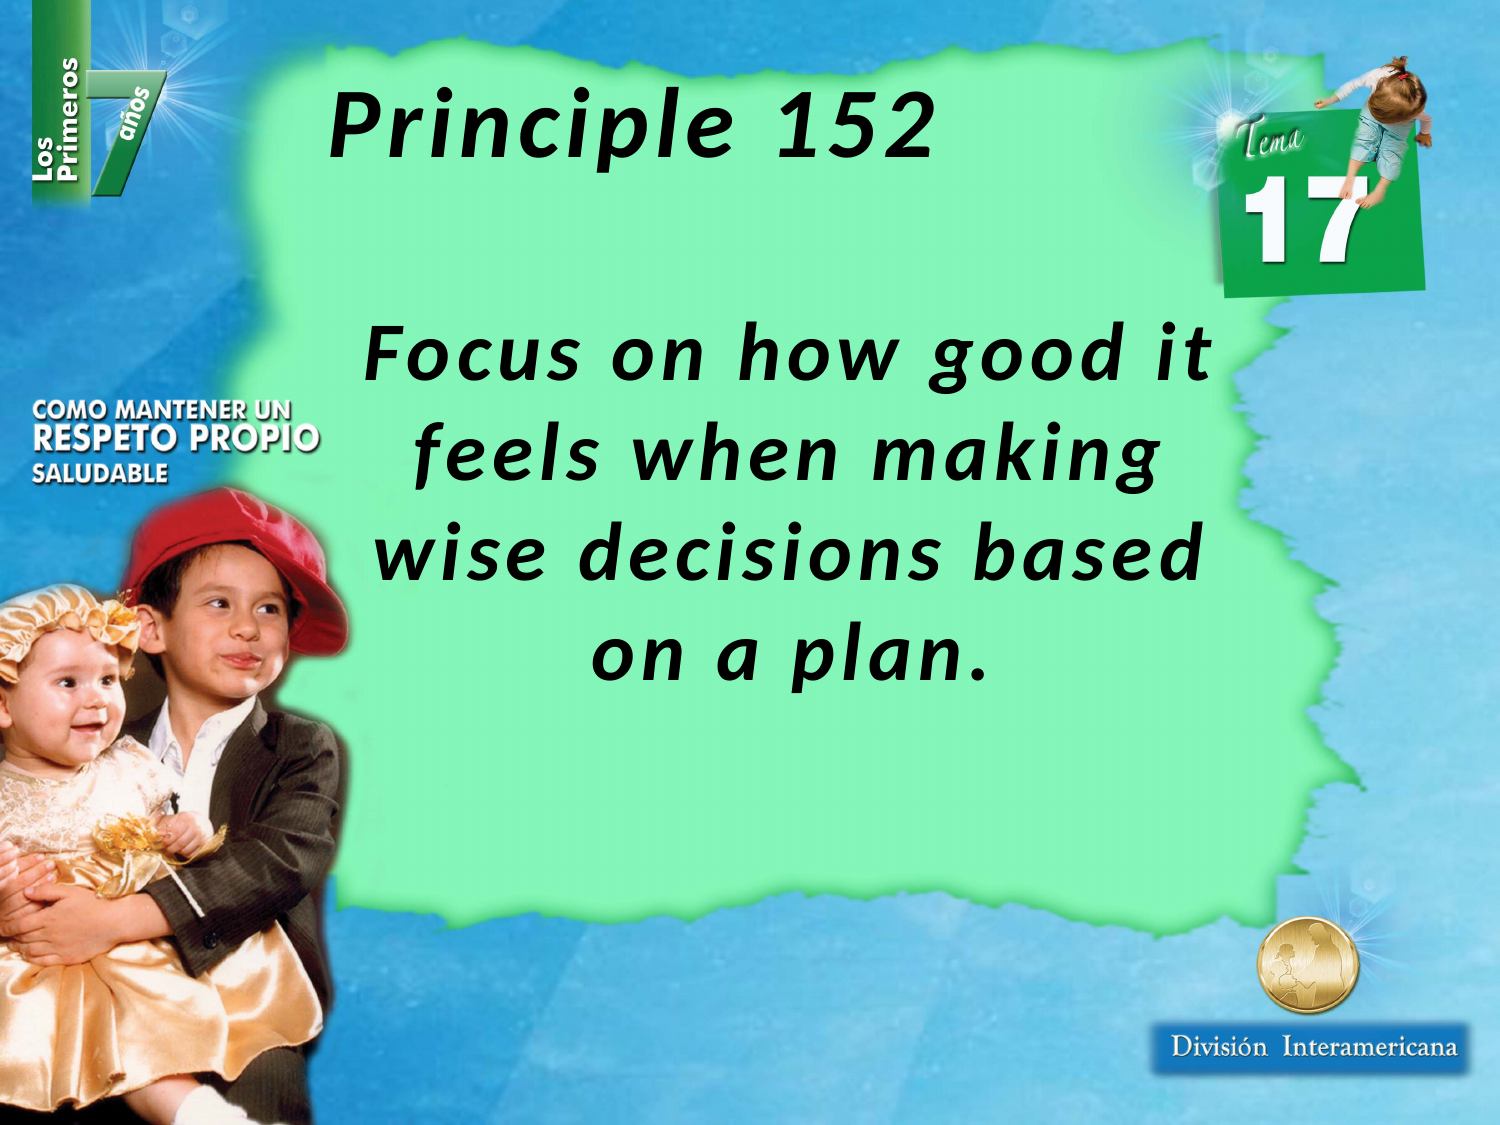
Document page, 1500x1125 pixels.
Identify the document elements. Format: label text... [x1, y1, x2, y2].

text_box Principle 152 Focus on how good it feels when making wise decisions based on a plan. [312, 50, 1270, 705]
picture [0, 0, 1500, 1125]
